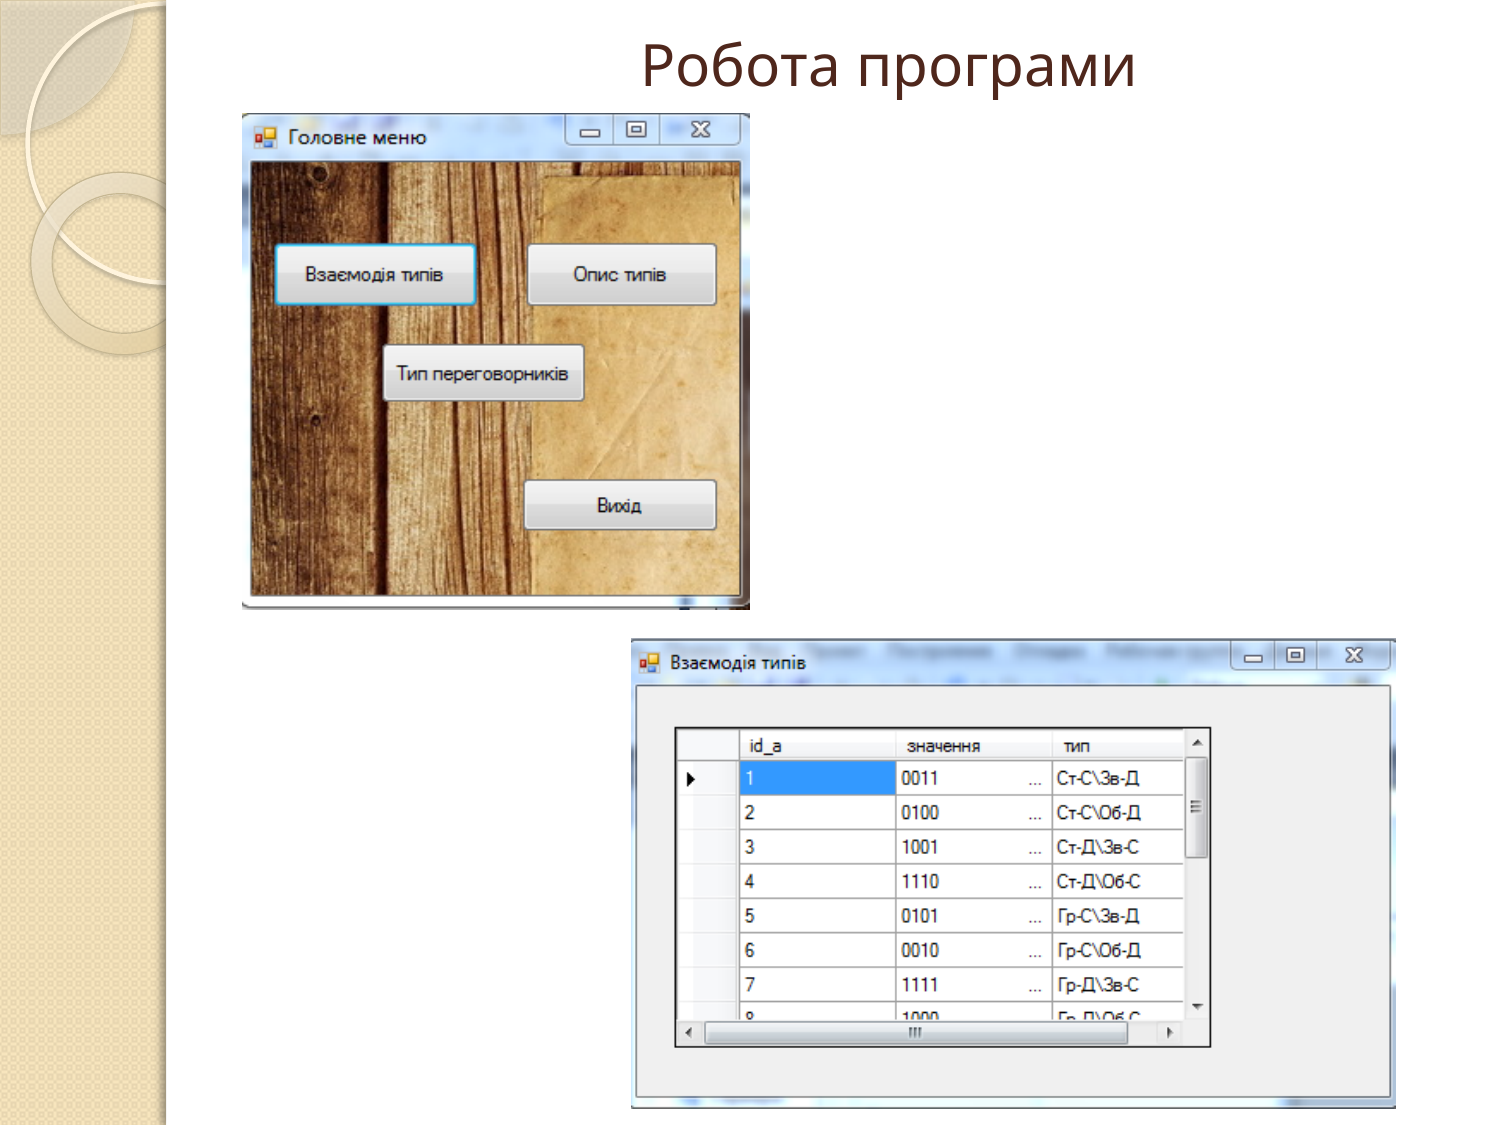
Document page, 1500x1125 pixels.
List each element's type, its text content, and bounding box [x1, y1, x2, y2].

picture [631, 638, 1397, 1110]
title Робота програми [324, 0, 1454, 129]
picture [241, 113, 751, 610]
